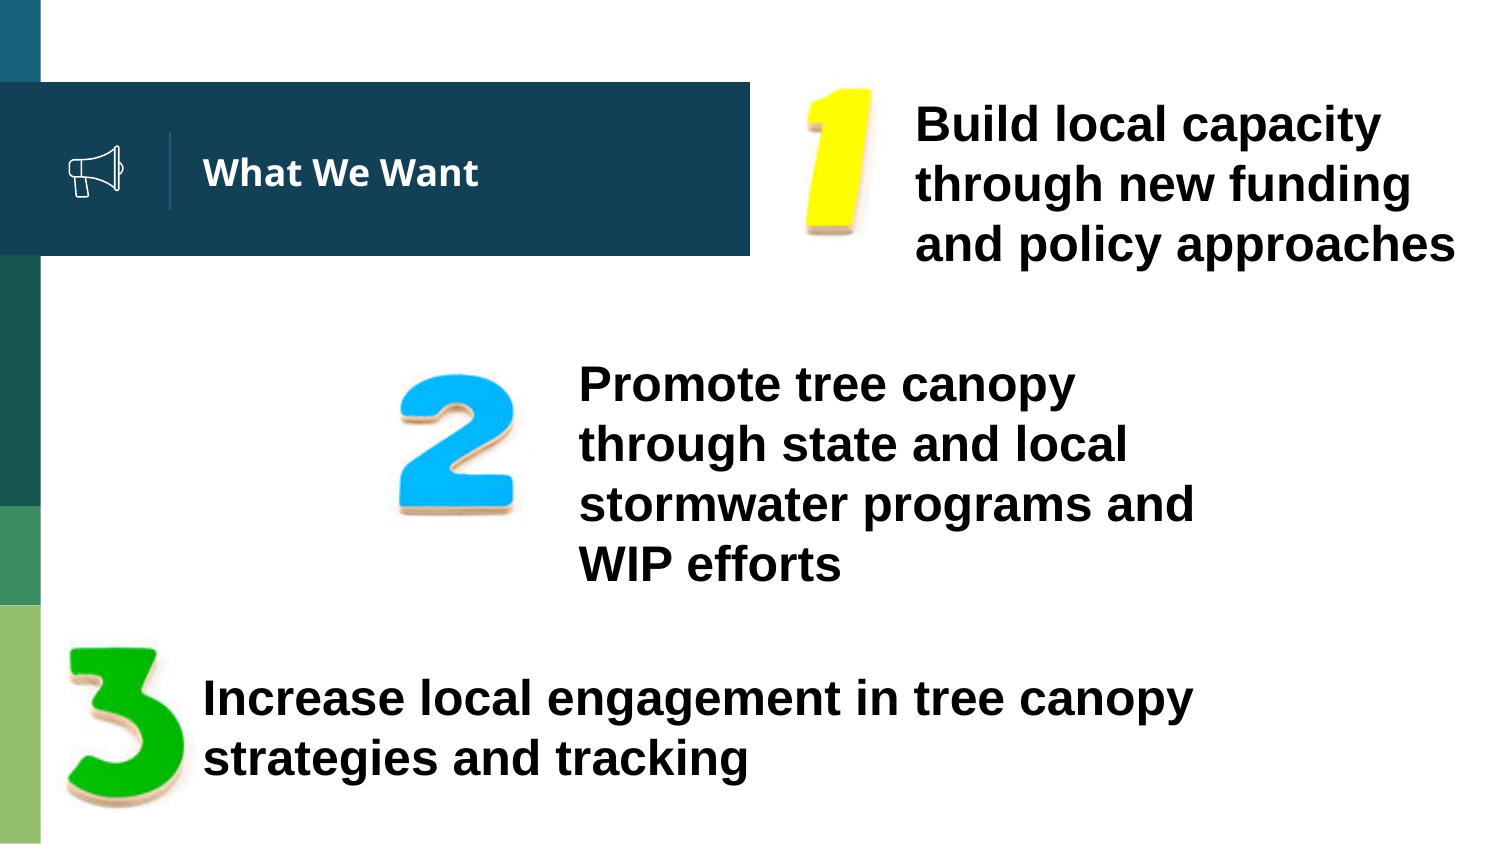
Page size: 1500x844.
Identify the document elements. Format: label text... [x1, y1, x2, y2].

title What We Want [187, 87, 715, 256]
text_box Build local capacity through new funding and policy approaches [900, 83, 1484, 279]
picture [42, 621, 203, 818]
list Promote tree canopy through state and local stormwater programs and WIP efforts [563, 336, 1261, 657]
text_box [69, 145, 123, 197]
picture [366, 348, 536, 527]
picture [764, 49, 913, 254]
text_box Increase local engagement in tree canopy strategies and tracking [208, 657, 1353, 793]
